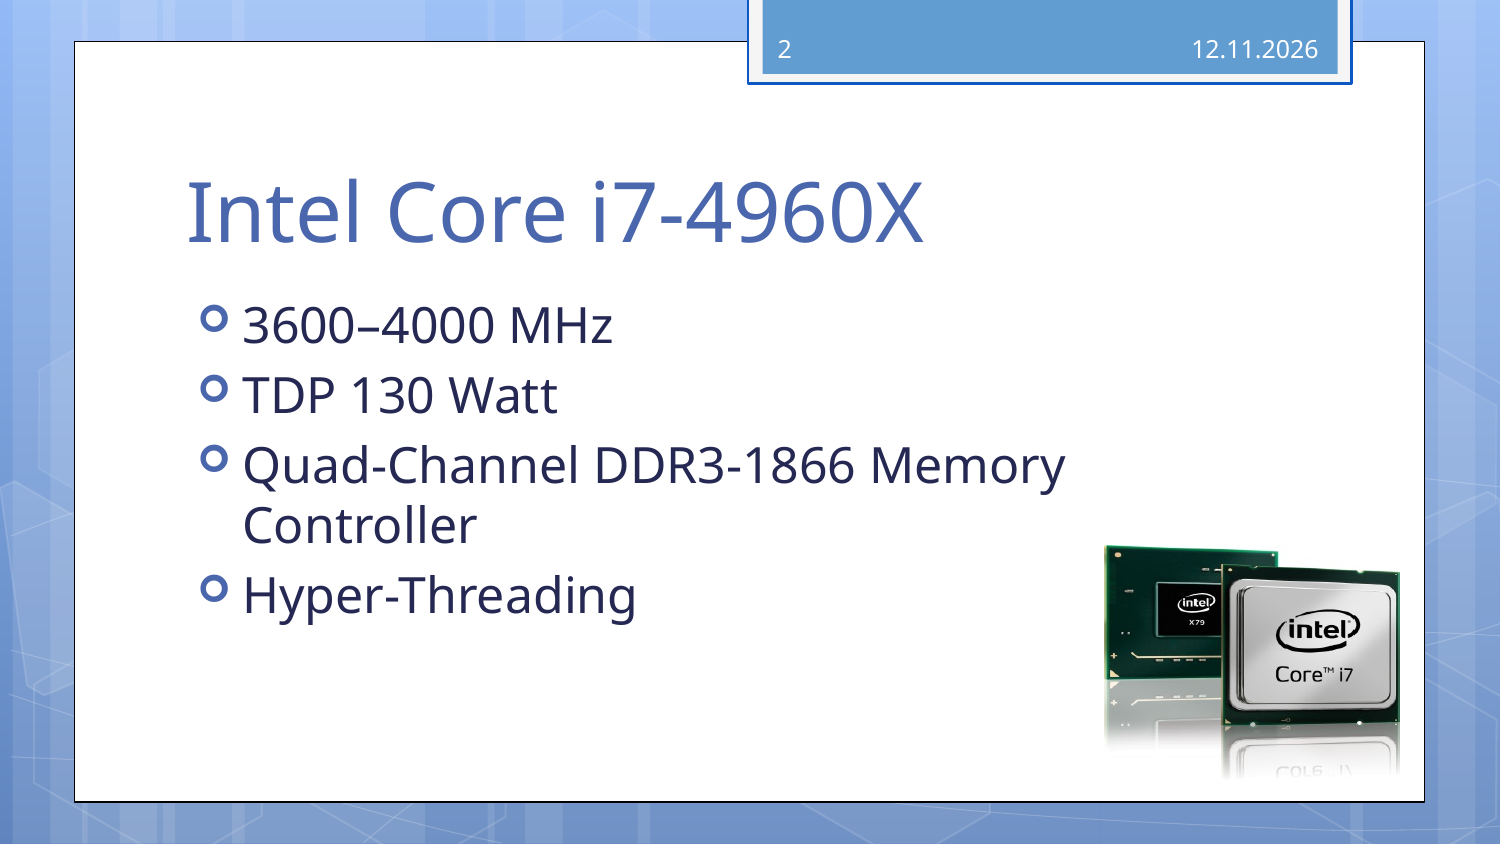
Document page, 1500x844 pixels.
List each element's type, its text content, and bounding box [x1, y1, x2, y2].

title Intel Core i7-4960X [171, 126, 1324, 267]
picture [1104, 545, 1400, 781]
slide_number 2 [762, 27, 982, 73]
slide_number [983, 27, 1334, 73]
list 3600–4000 MHz TDP 130 Watt Quad-Channel DDR3-1866 Memory Controller Hyper-Threading [171, 285, 1283, 718]
